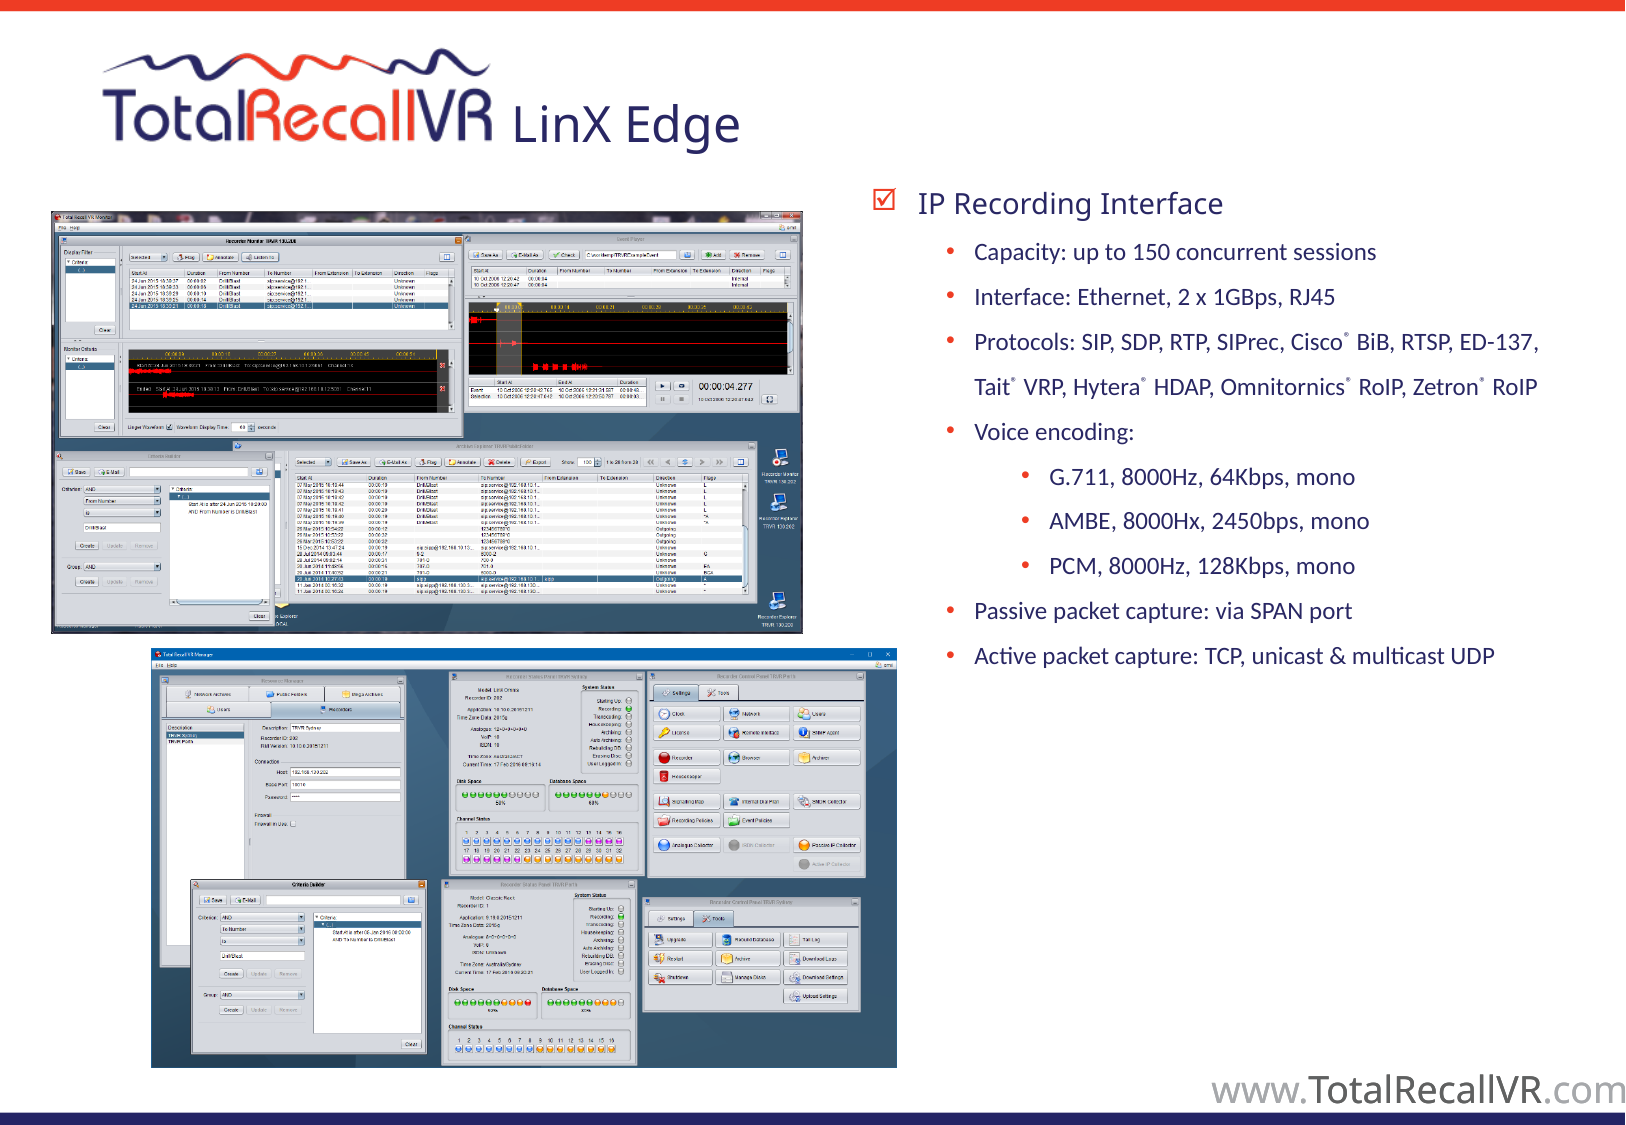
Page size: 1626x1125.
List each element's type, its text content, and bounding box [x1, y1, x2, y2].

text_box LinX Edge [525, 85, 757, 160]
text_box IP Recording Interface Capacity: up to 150 concurrent sessions Interface: Ethernet, 2 x 1GBps, RJ45 Protocols: SIP, SDP, RTP, SIPrec, Cisco® BiB, RTSP, ED-137, Tait® VRP, Hytera® HDAP, Omnitornics® RoIP, Zetron® RoIP Voice encoding: G.711, 8000Hz, 64Kbps, mono AMBE, 8000Hx, 2450bps, mono PCM, 8000Hz, 128Kbps, mono Passive packet capture: via SPAN port Active packet capture: TCP, unicast & multicast UDP [856, 160, 1559, 677]
picture [151, 648, 897, 1068]
picture [71, 34, 525, 162]
picture [51, 211, 803, 634]
